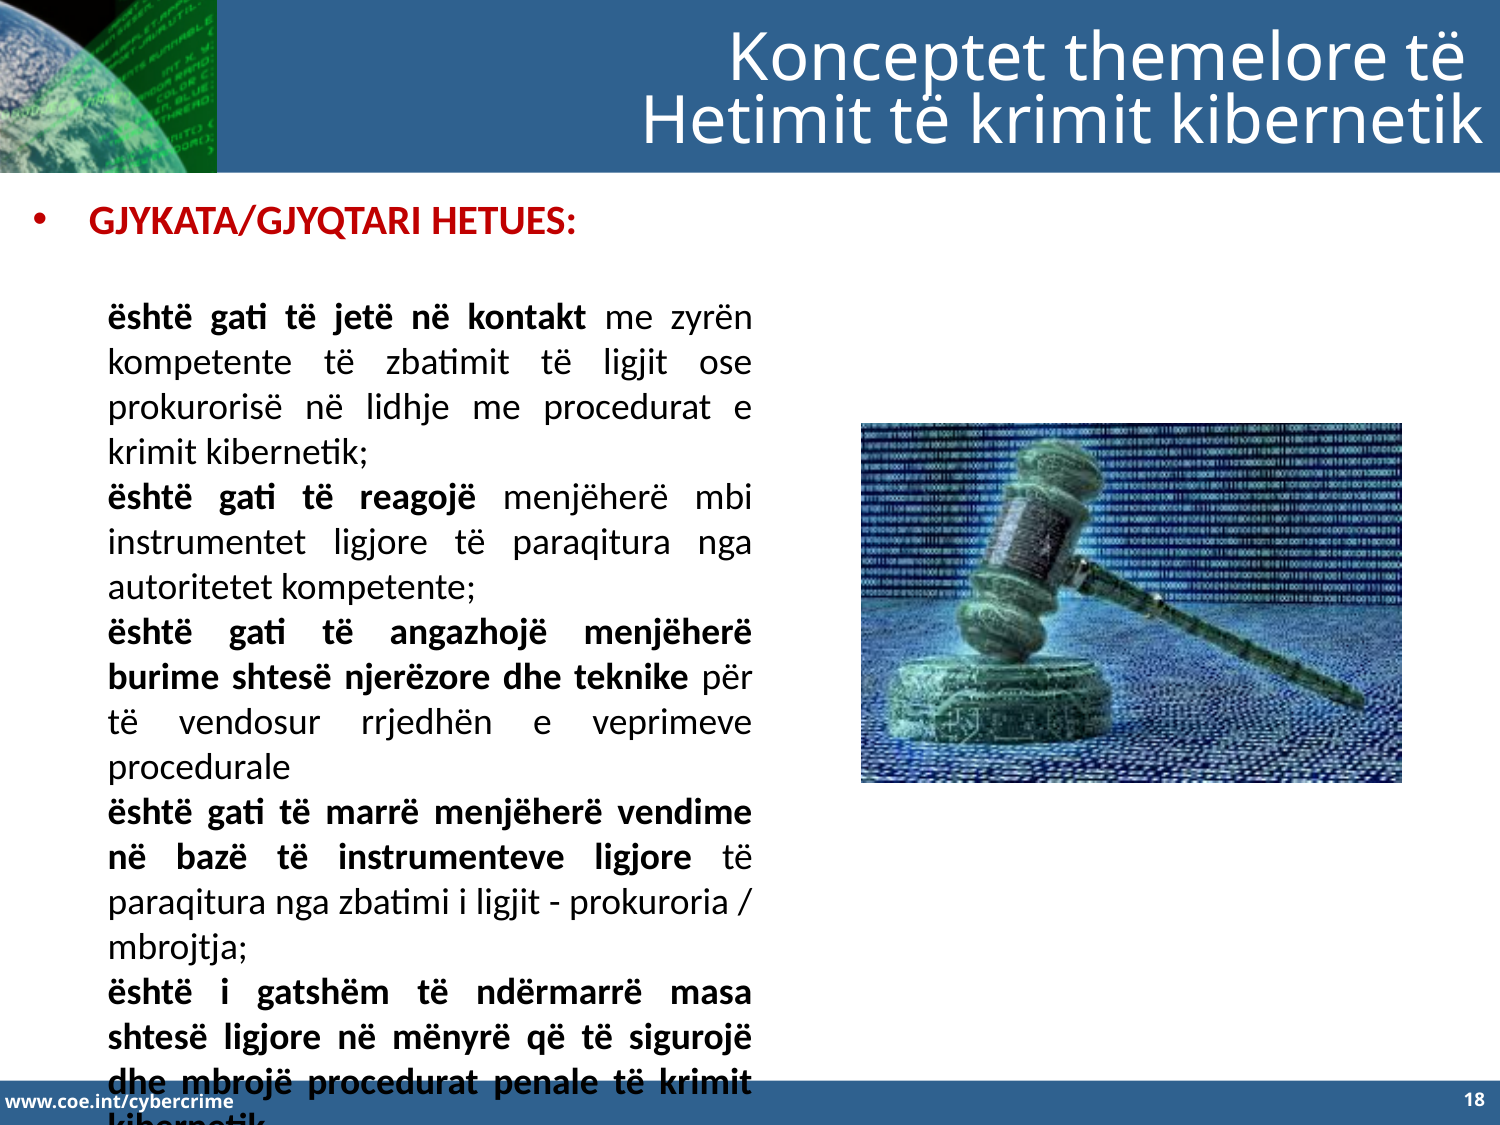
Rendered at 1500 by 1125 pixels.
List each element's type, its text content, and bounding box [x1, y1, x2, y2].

text_box GJYKATA/GJYQTARI HETUES: është gati të jetë në kontakt me zyrën kompetente të zbatimit të ligjit ose prokurorisë në lidhje me procedurat e krimit kibernetik; është gati të reagojë menjëherë mbi instrumentet ligjore të paraqitura nga autoritetet kompetente; është gati të angazhojë menjëherë burime shtesë njerëzore dhe teknike për të vendosur rrjedhën e veprimeve procedurale është gati të marrë menjëherë vendime në bazë të instrumenteve ligjore të paraqitura nga zbatimi i ligjit - prokuroria / mbrojtja; është i gatshëm të ndërmarrë masa shtesë ligjore në mënyrë që të sigurojë dhe mbrojë procedurat penale të krimit kibernetik [17, 185, 768, 1125]
picture [861, 423, 1402, 783]
slide_number 18 [1149, 1079, 1500, 1125]
picture [0, 1, 217, 173]
text_box Konceptet themelore të Hetimit të krimit kibernetik [359, 16, 1500, 169]
